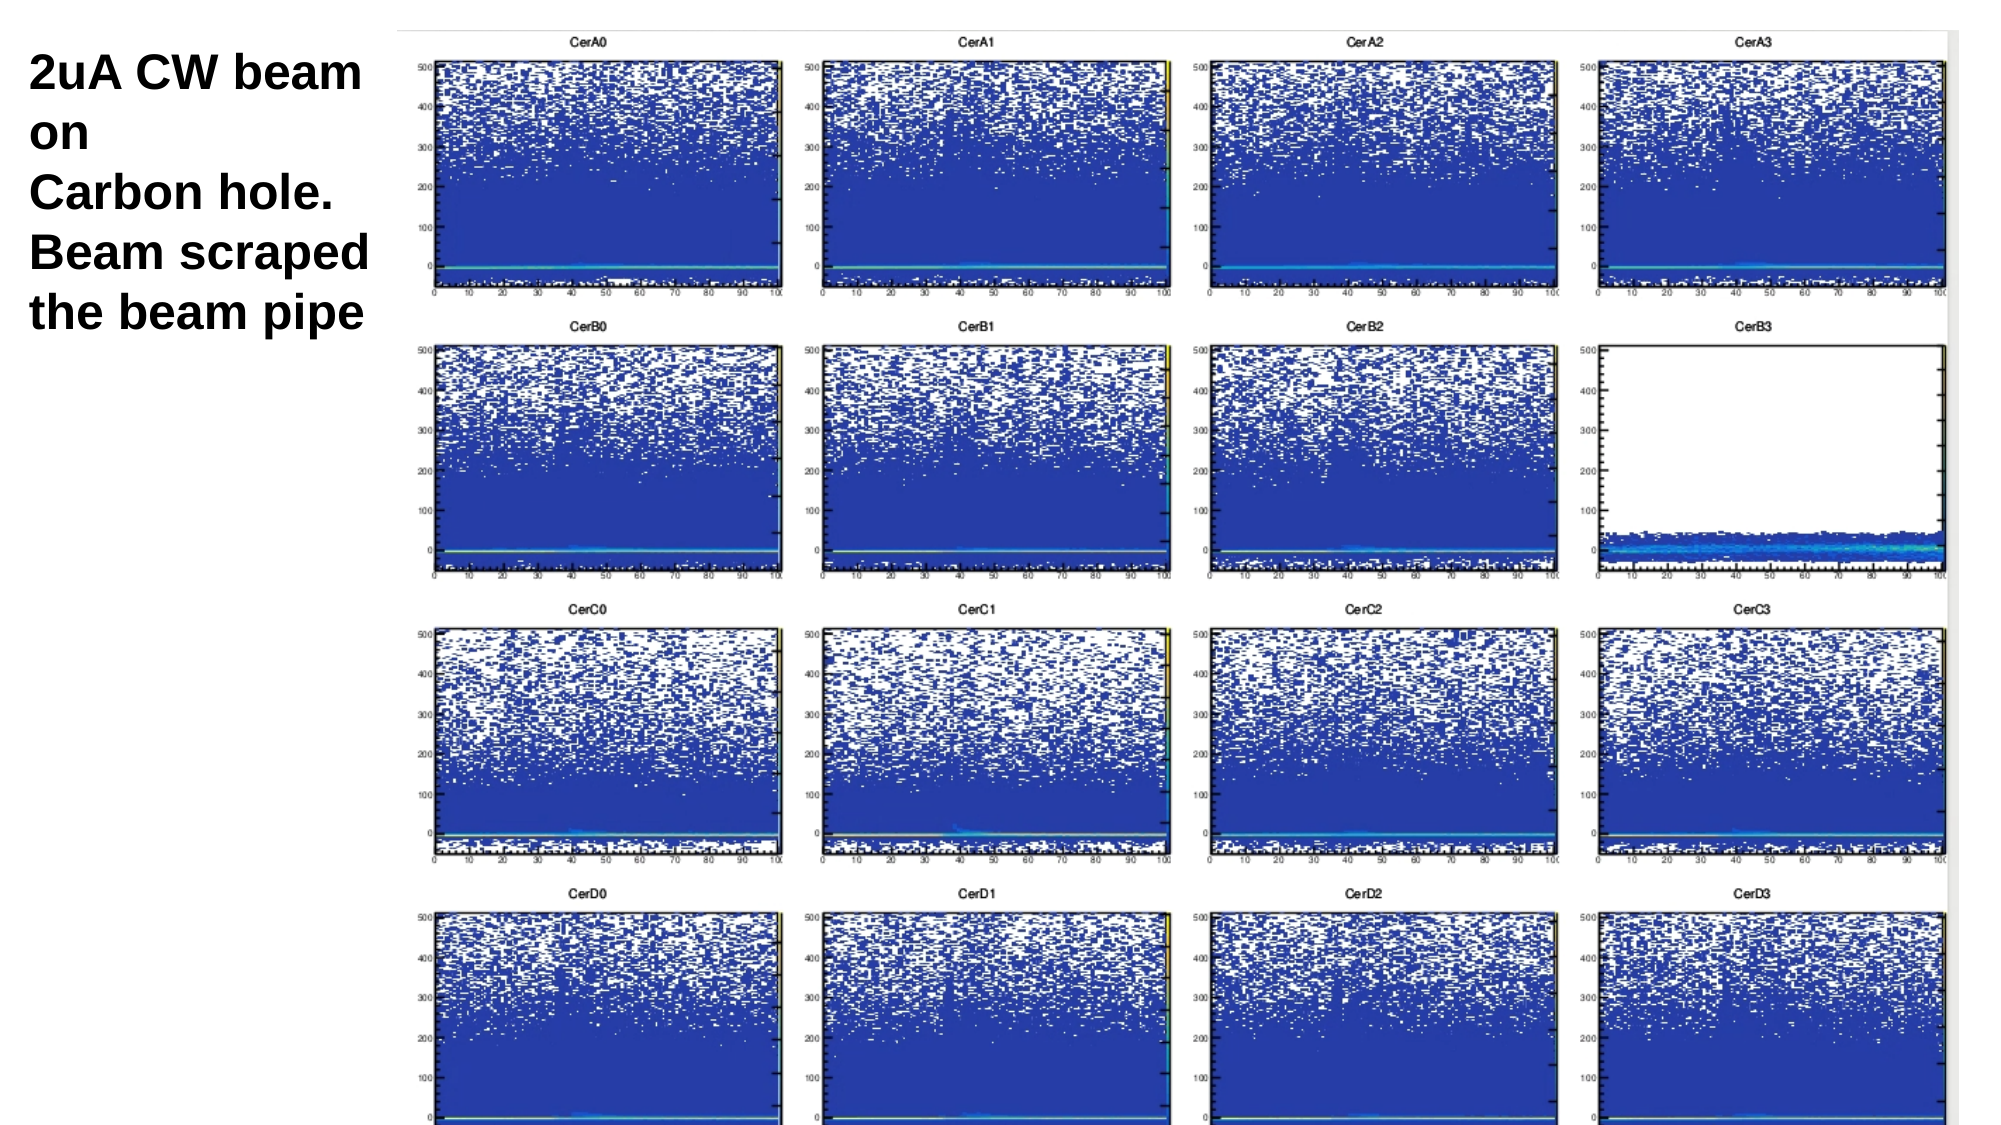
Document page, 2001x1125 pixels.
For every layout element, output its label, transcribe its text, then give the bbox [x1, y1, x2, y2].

text_box 2uA CW beam on Carbon hole. Beam scraped the beam pipe [15, 33, 397, 540]
picture [397, 30, 1959, 1125]
